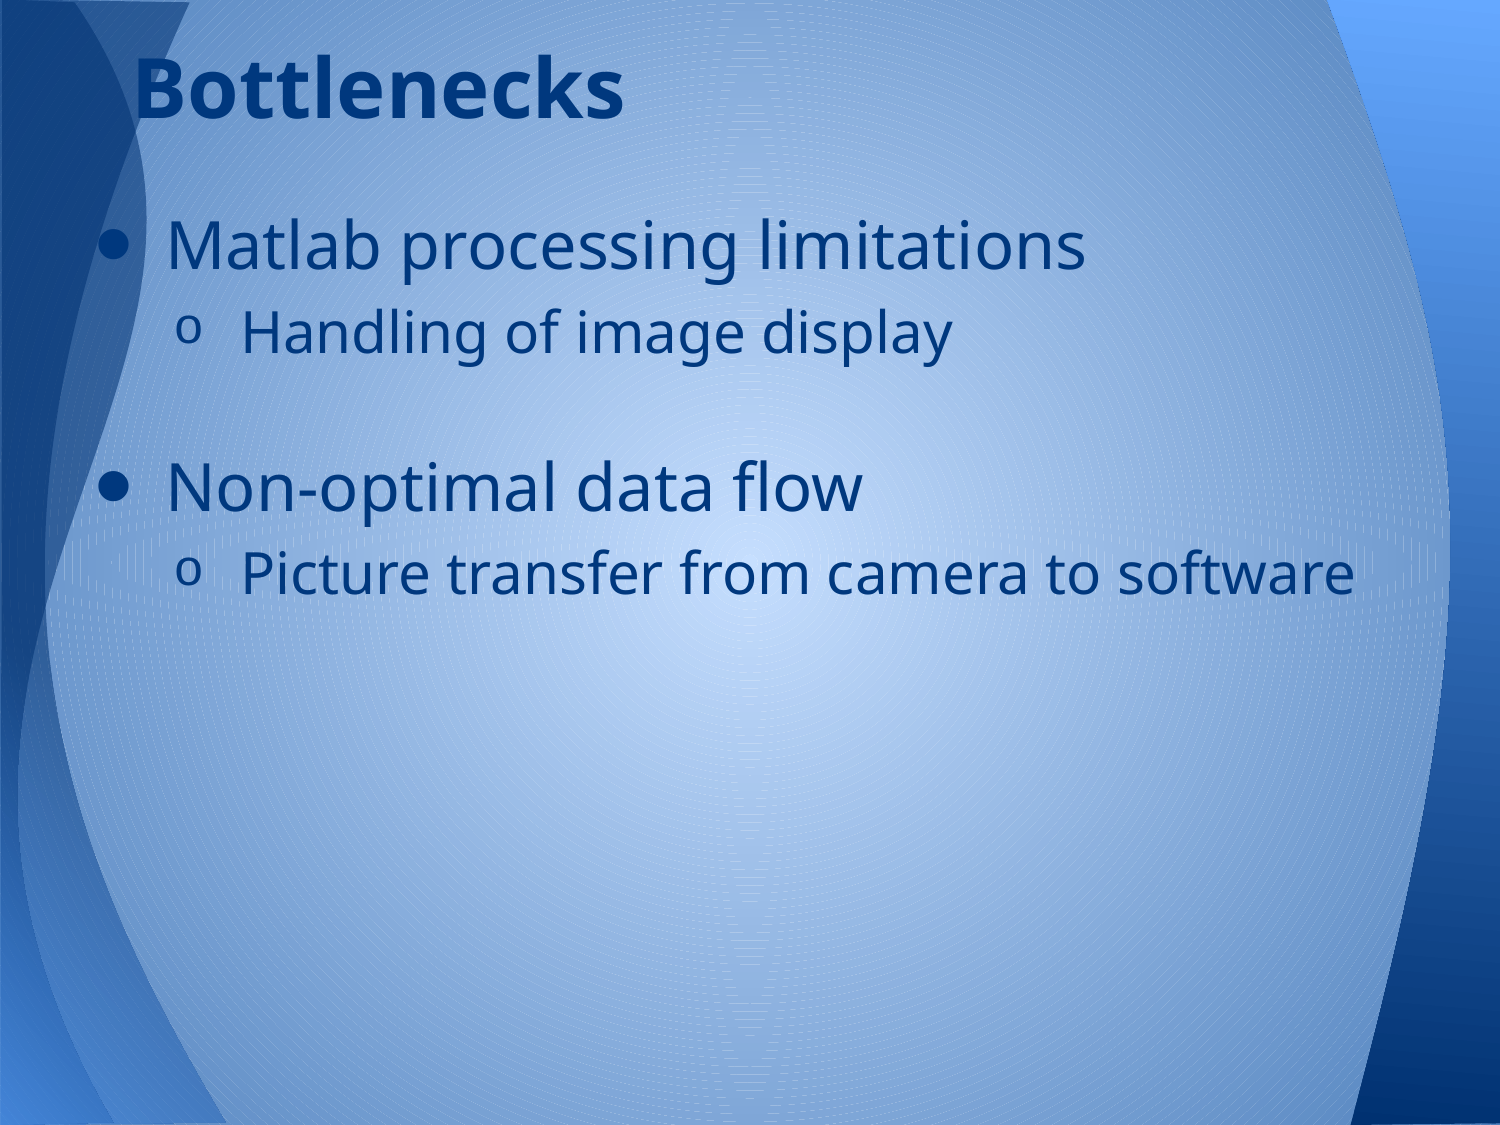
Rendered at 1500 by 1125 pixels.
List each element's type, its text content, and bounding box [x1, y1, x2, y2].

title Bottlenecks [75, 16, 1425, 150]
list Matlab processing limitations Handling of image display Non-optimal data flow Picture transfer from camera to software [75, 188, 1425, 1067]
